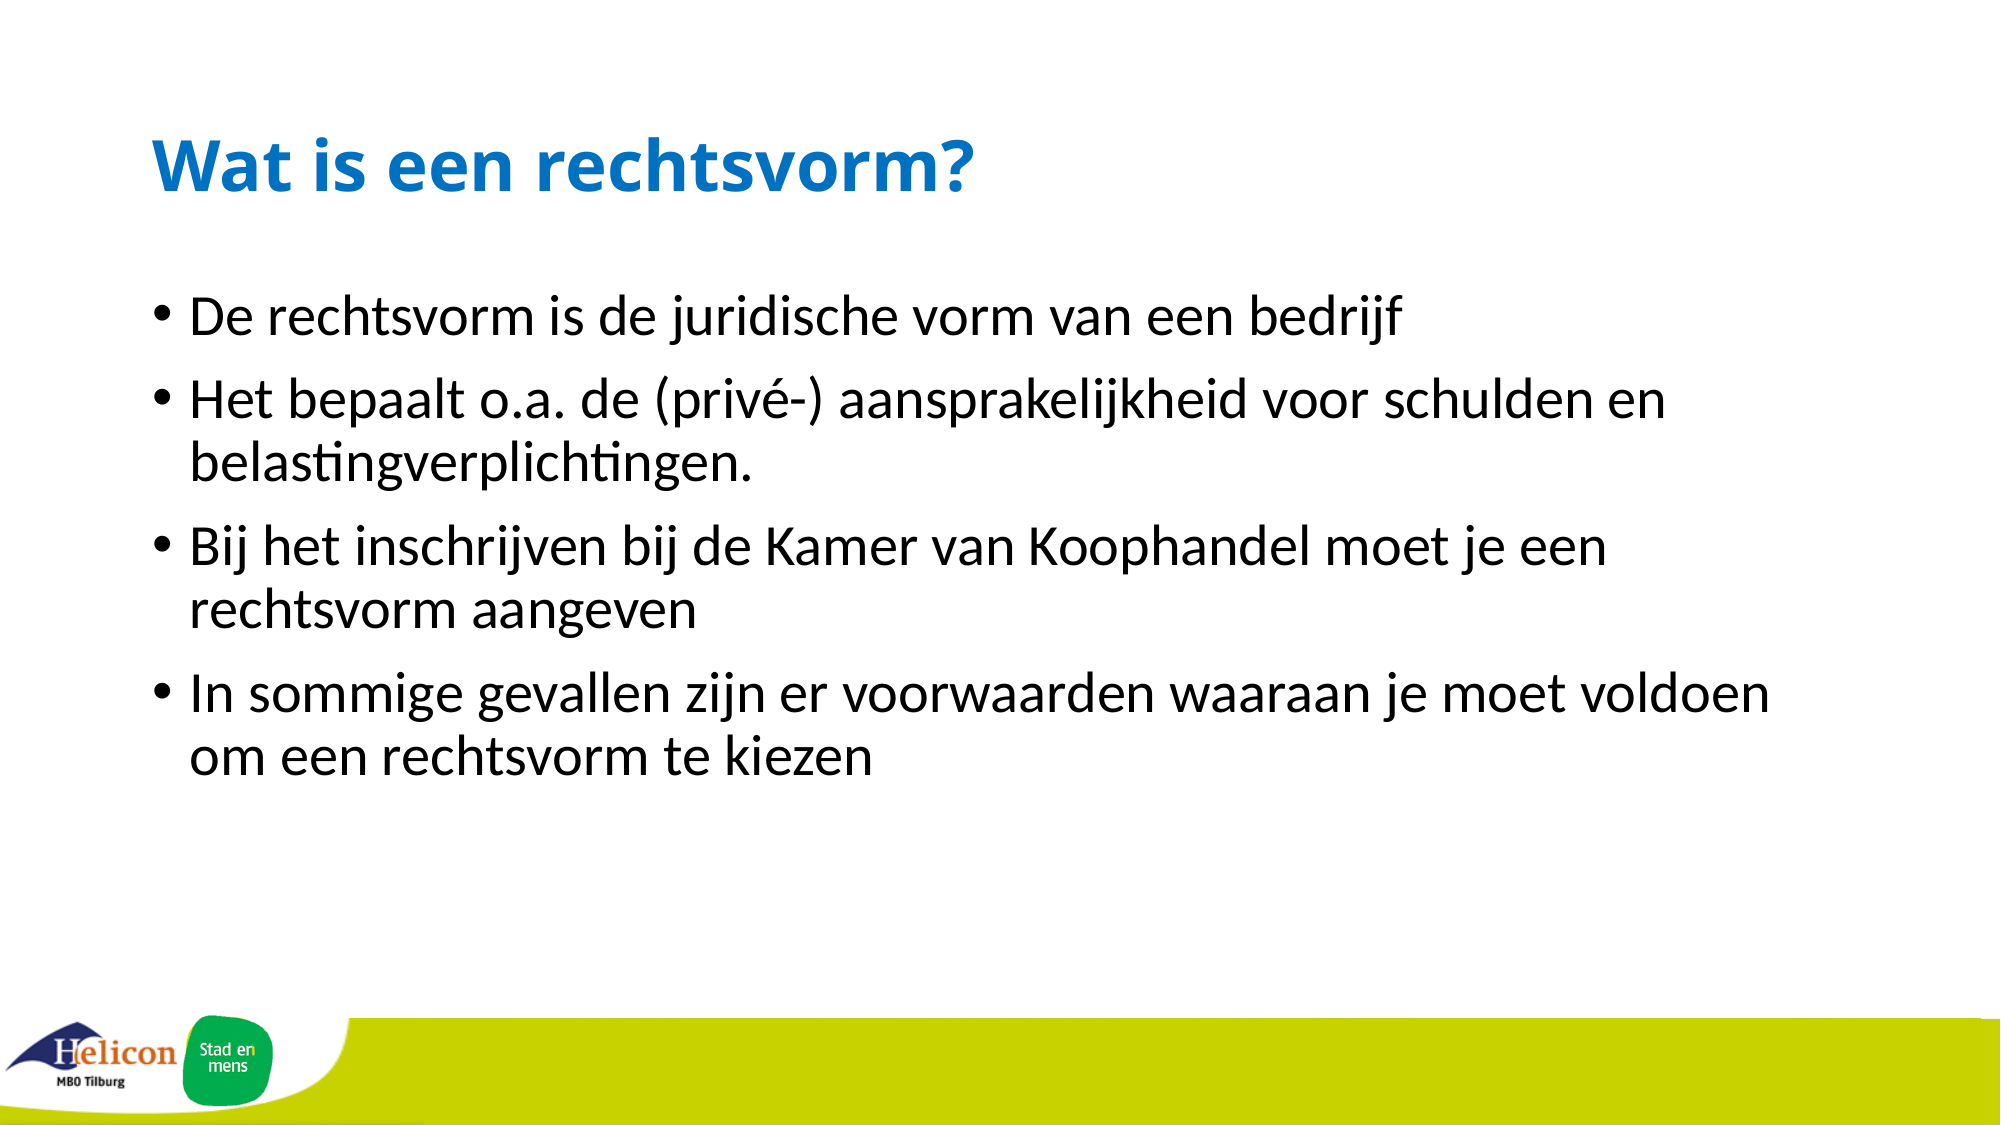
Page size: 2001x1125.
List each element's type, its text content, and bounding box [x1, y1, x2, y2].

title Wat is een rechtsvorm? [137, 59, 1863, 277]
list De rechtsvorm is de juridische vorm van een bedrijf Het bepaalt o.a. de (privé-) aansprakelijkheid voor schulden en belastingverplichtingen. Bij het inschrijven bij de Kamer van Koophandel moet je een rechtsvorm aangeven In sommige gevallen zijn er voorwaarden waaraan je moet voldoen om een rechtsvorm te kiezen [137, 277, 1863, 992]
picture [0, 1013, 424, 1125]
